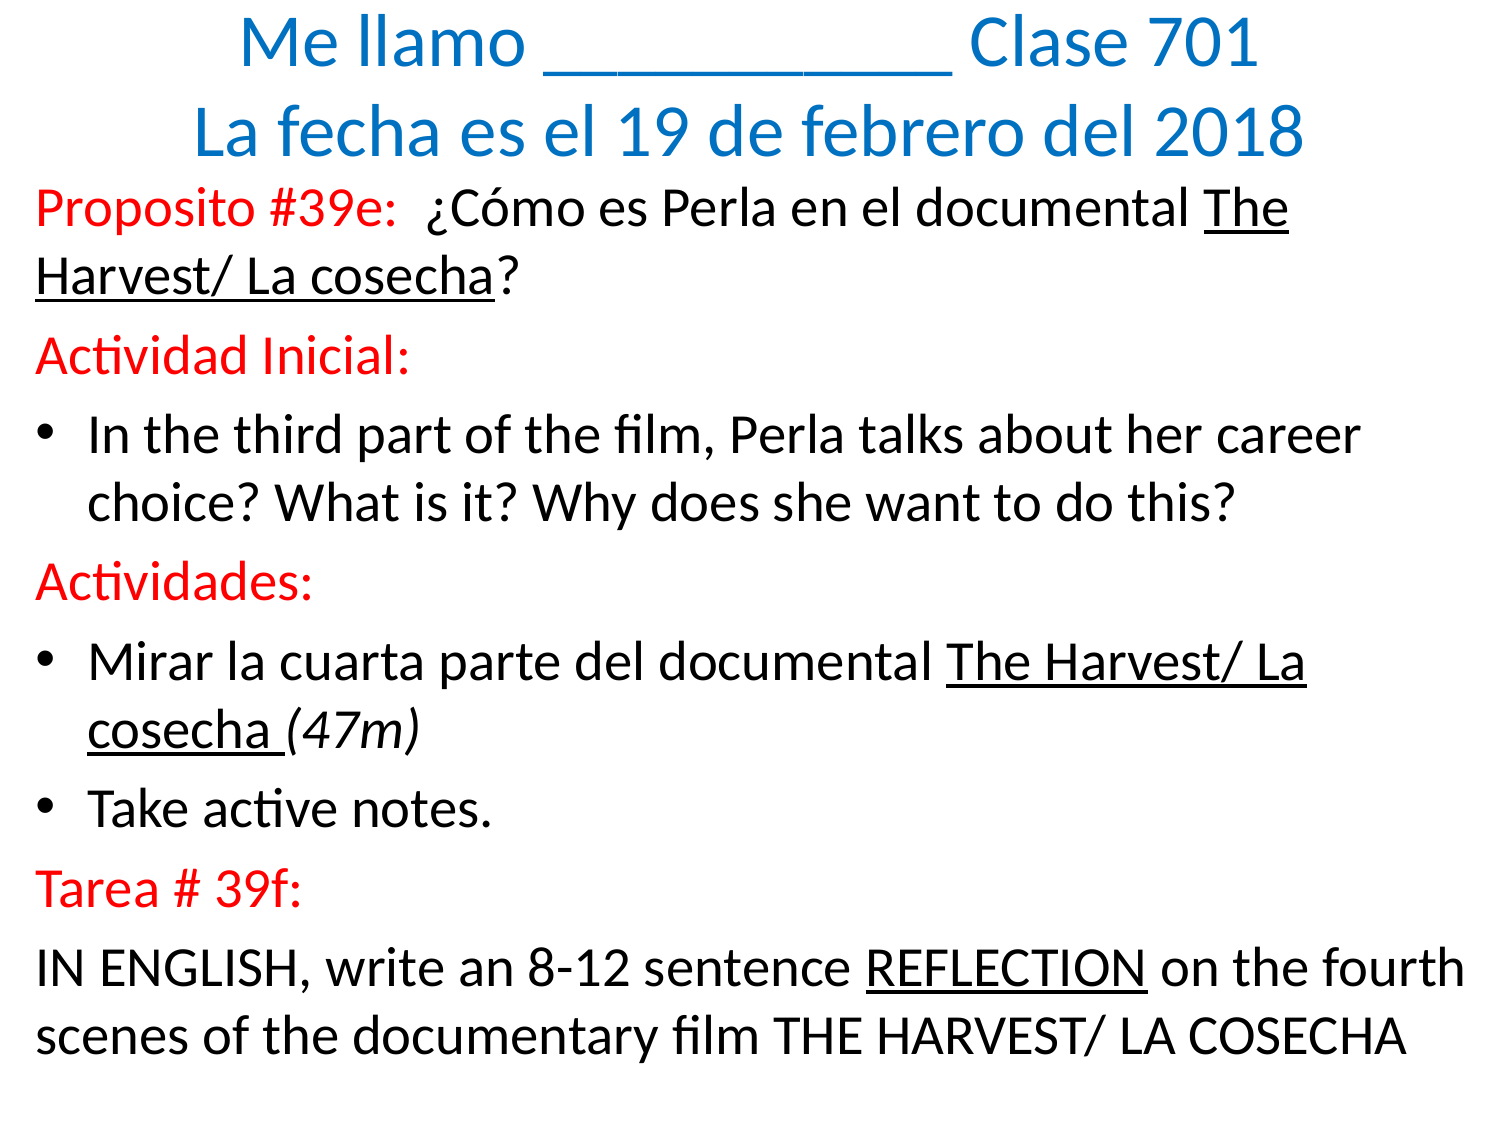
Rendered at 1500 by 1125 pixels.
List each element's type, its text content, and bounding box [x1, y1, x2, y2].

title Me llamo ___________ Clase 701 La fecha es el 19 de febrero del 2018 [75, 0, 1425, 162]
list Proposito #39e: ¿Cómo es Perla en el documental The Harvest/ La cosecha? Actividad Inicial: In the third part of the film, Perla talks about her career choice? What is it? Why does she want to do this? Actividades: Mirar la cuarta parte del documental The Harvest/ La cosecha (47m) Take active notes. Tarea # 39f: IN ENGLISH, write an 8-12 sentence REFLECTION on the fourth scenes of the documentary film THE HARVEST/ LA COSECHA [20, 162, 1496, 1125]
